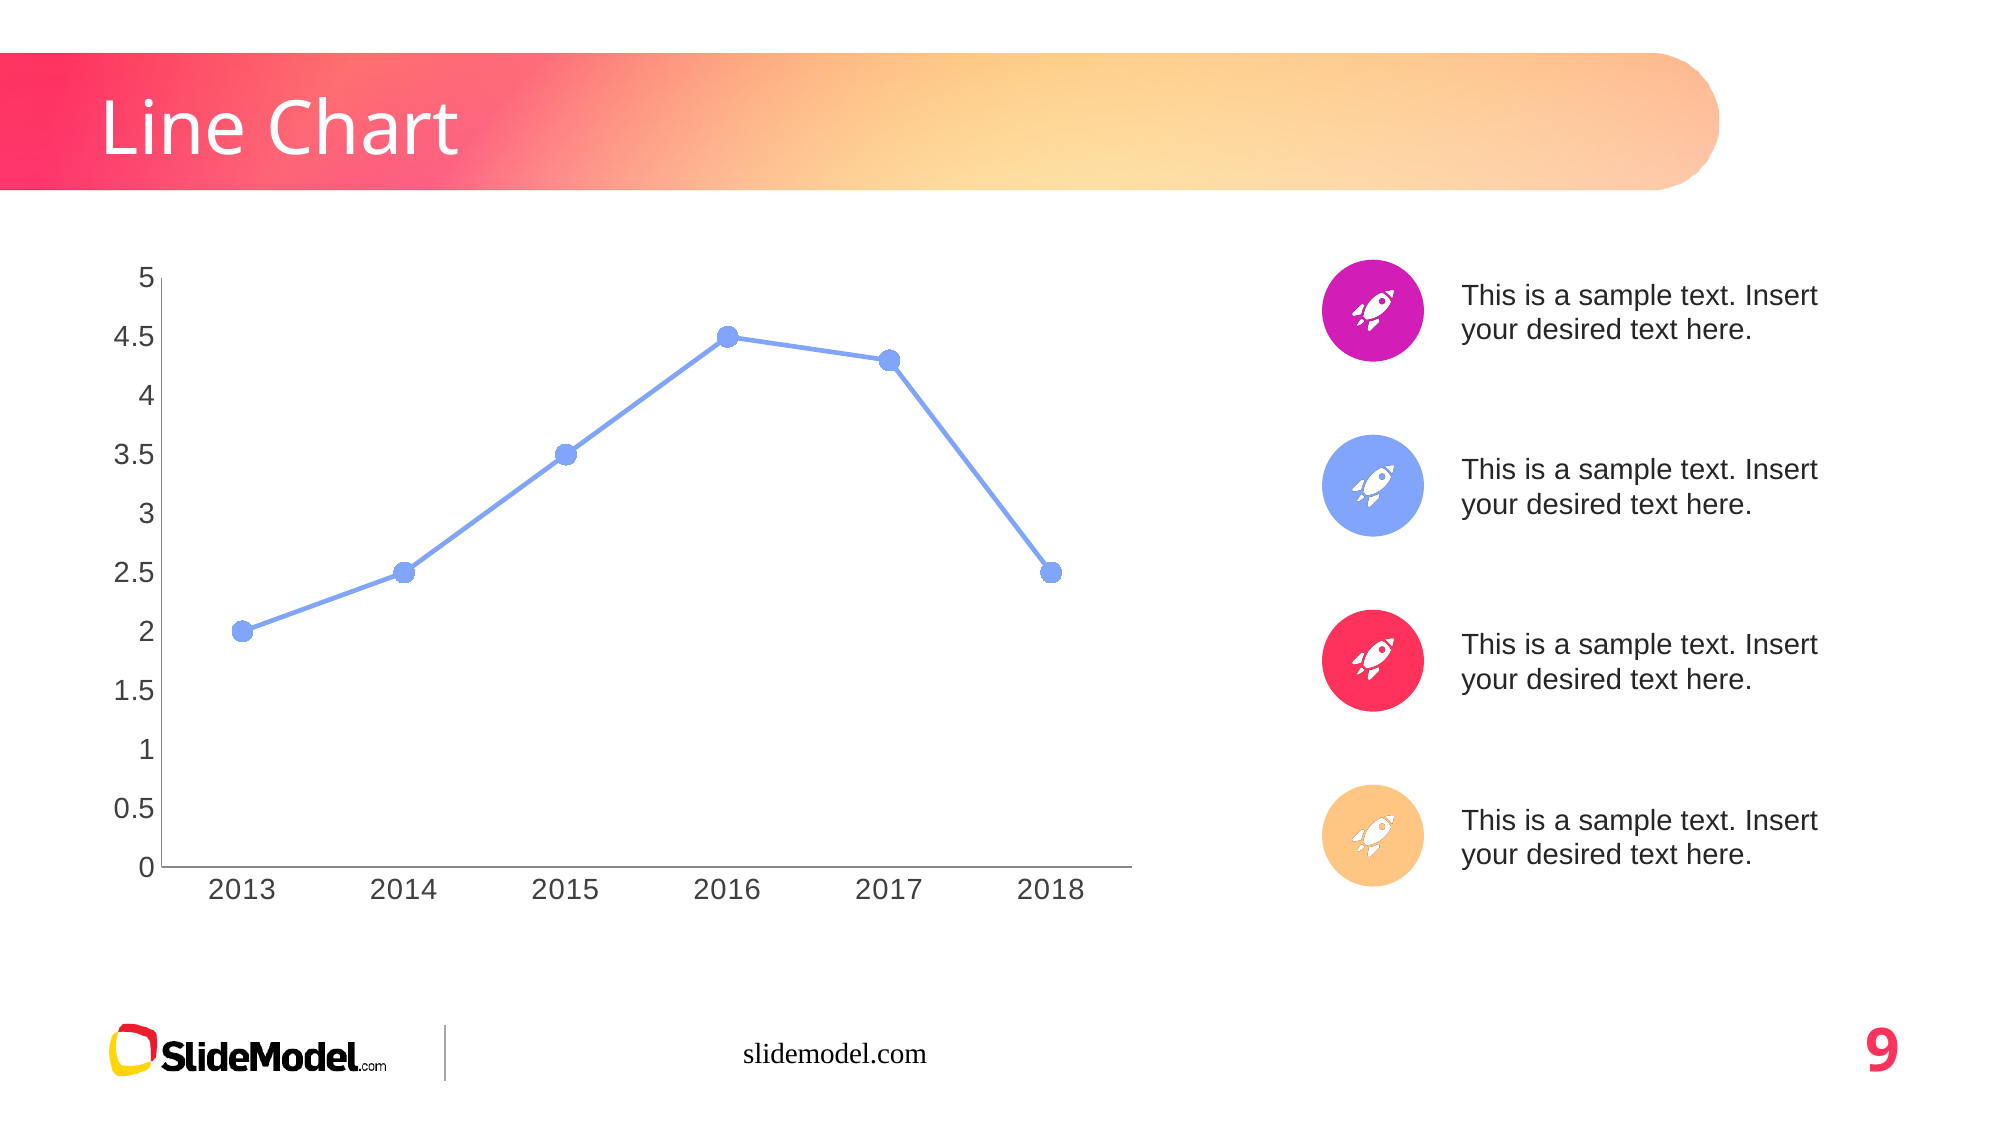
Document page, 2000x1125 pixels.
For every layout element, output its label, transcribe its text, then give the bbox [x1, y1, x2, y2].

picture [1348, 634, 1398, 684]
text_box This is a sample text. Insert your desired text here. [1461, 792, 1875, 879]
slide_number 9 [1432, 1022, 1900, 1083]
text_box This is a sample text. Insert your desired text here. [1461, 267, 1875, 354]
title Line Chart [99, 66, 1900, 183]
footer slidemodel.com [518, 1022, 1152, 1083]
picture [1348, 285, 1398, 336]
text_box [1319, 607, 1427, 714]
picture [99, 1004, 407, 1095]
text_box [1319, 782, 1427, 889]
chart [90, 255, 1164, 936]
text_box [1319, 257, 1427, 364]
text_box This is a sample text. Insert your desired text here. [1461, 617, 1875, 704]
picture [1348, 461, 1398, 511]
picture [1348, 811, 1398, 861]
text_box [1319, 432, 1427, 539]
picture [0, 19, 2000, 226]
text_box This is a sample text. Insert your desired text here. [1461, 442, 1875, 529]
